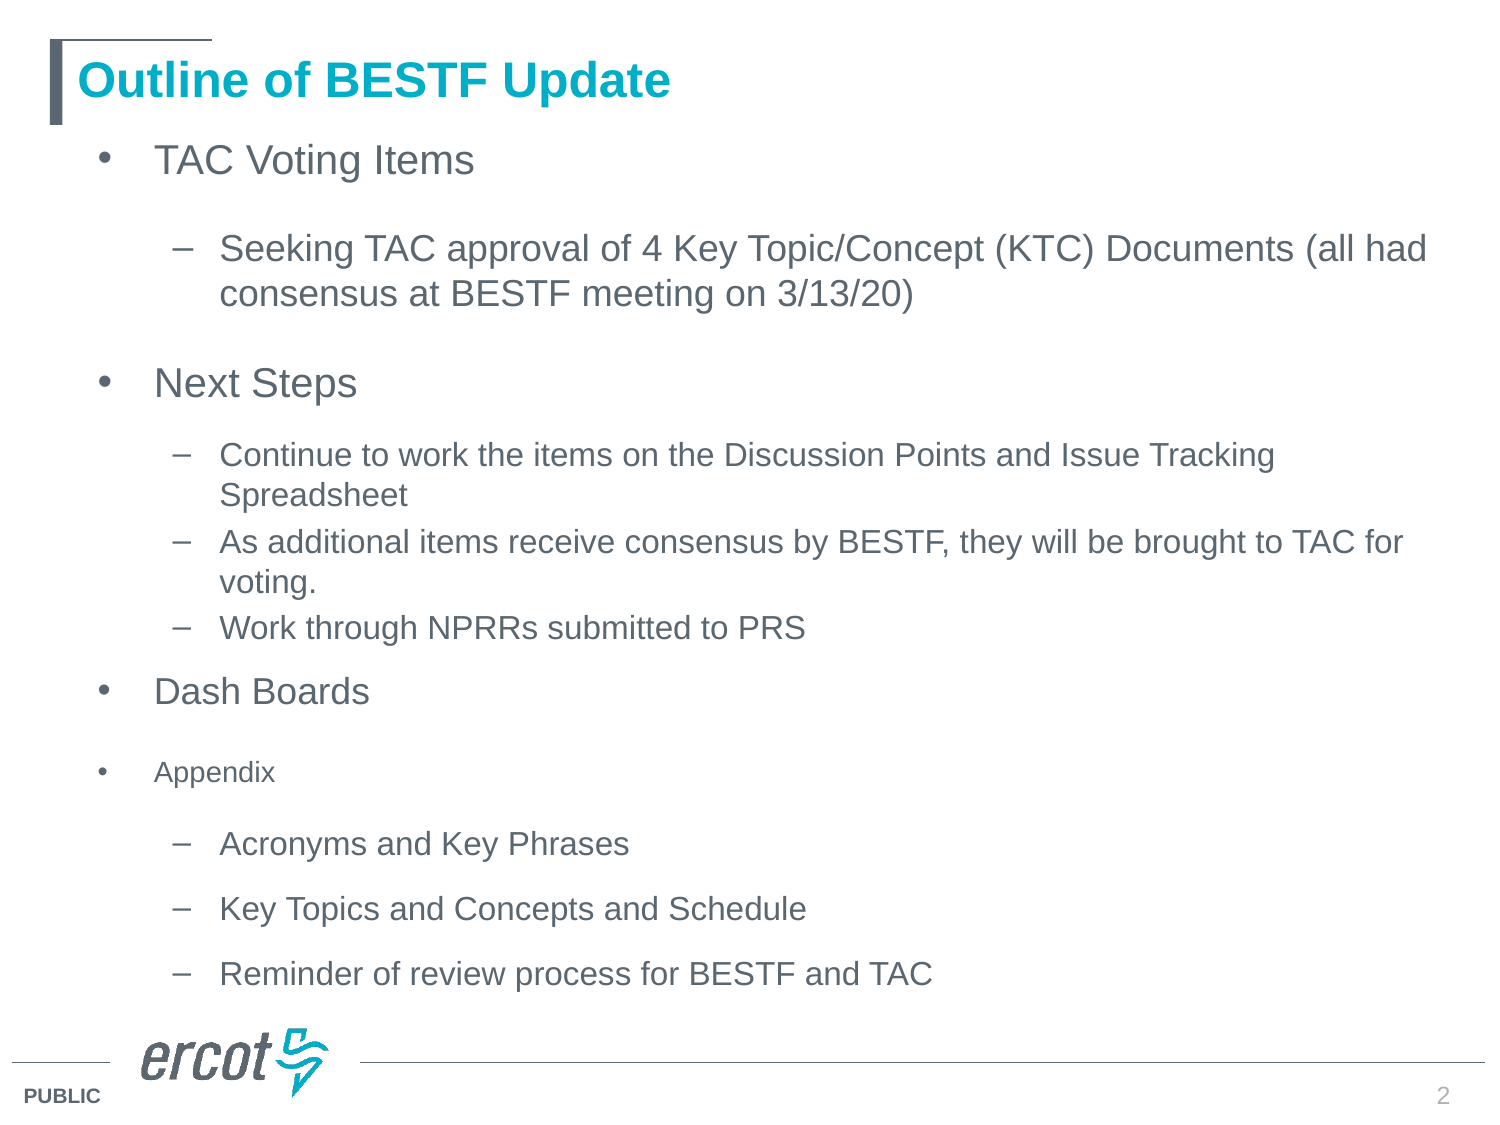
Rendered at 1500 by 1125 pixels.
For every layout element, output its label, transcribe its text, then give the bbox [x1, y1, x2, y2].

slide_number 2 [1400, 1076, 1488, 1113]
list TAC Voting Items Seeking TAC approval of 4 Key Topic/Concept (KTC) Documents (all had consensus at BESTF meeting on 3/13/20) Next Steps Continue to work the items on the Discussion Points and Issue Tracking Spreadsheet As additional items receive consensus by BESTF, they will be brought to TAC for voting. Work through NPRRs submitted to PRS Dash Boards Appendix Acronyms and Key Phrases Key Topics and Concepts and Schedule Reminder of review process for BESTF and TAC [82, 125, 1483, 1000]
title Outline of BESTF Update [62, 39, 1450, 125]
picture [137, 1024, 332, 1100]
